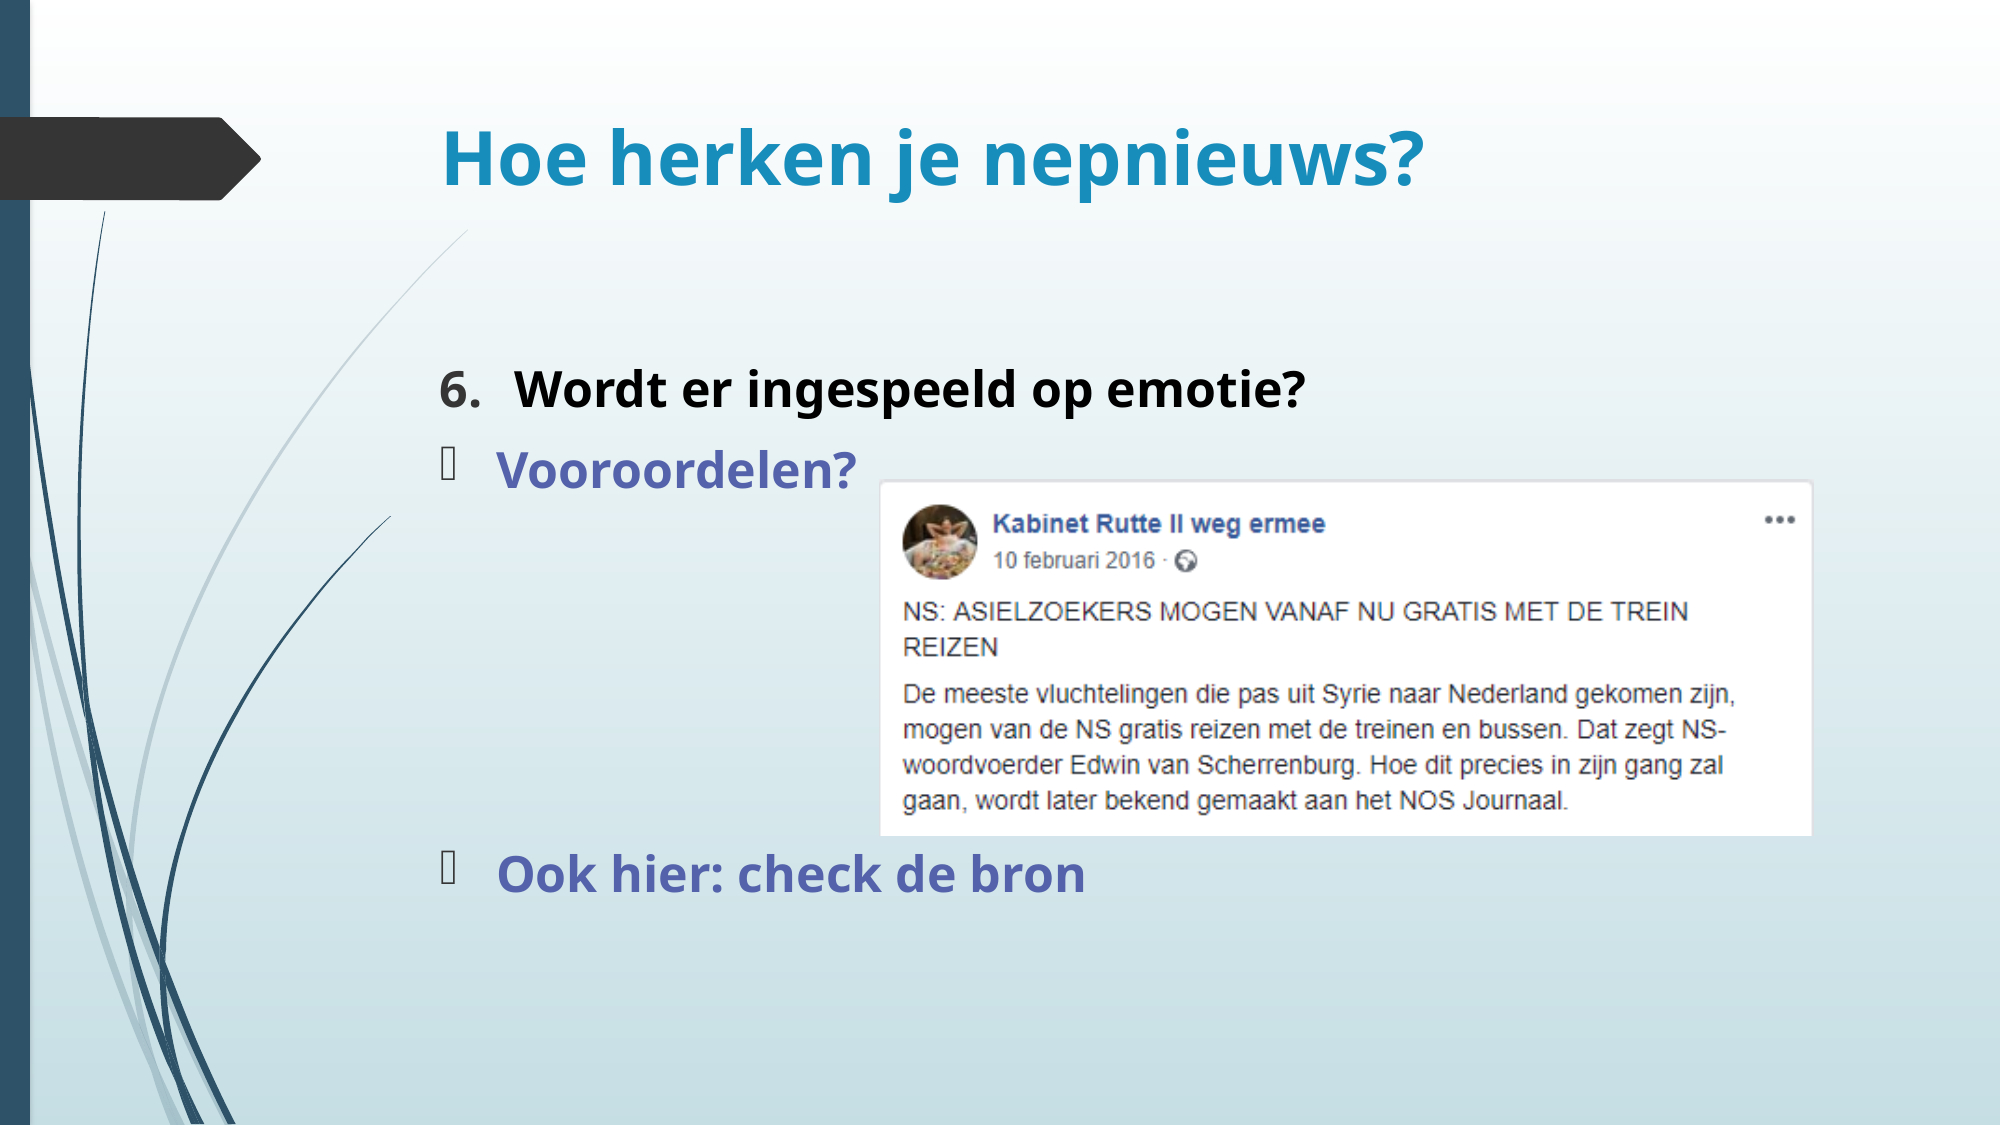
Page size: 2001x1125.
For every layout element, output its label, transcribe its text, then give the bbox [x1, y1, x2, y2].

list Wordt er ingespeeld op emotie? Vooroordelen? Ook hier: check de bron [424, 350, 1888, 1023]
picture [879, 479, 1814, 836]
title Hoe herken je nepnieuws? [425, 102, 1888, 313]
